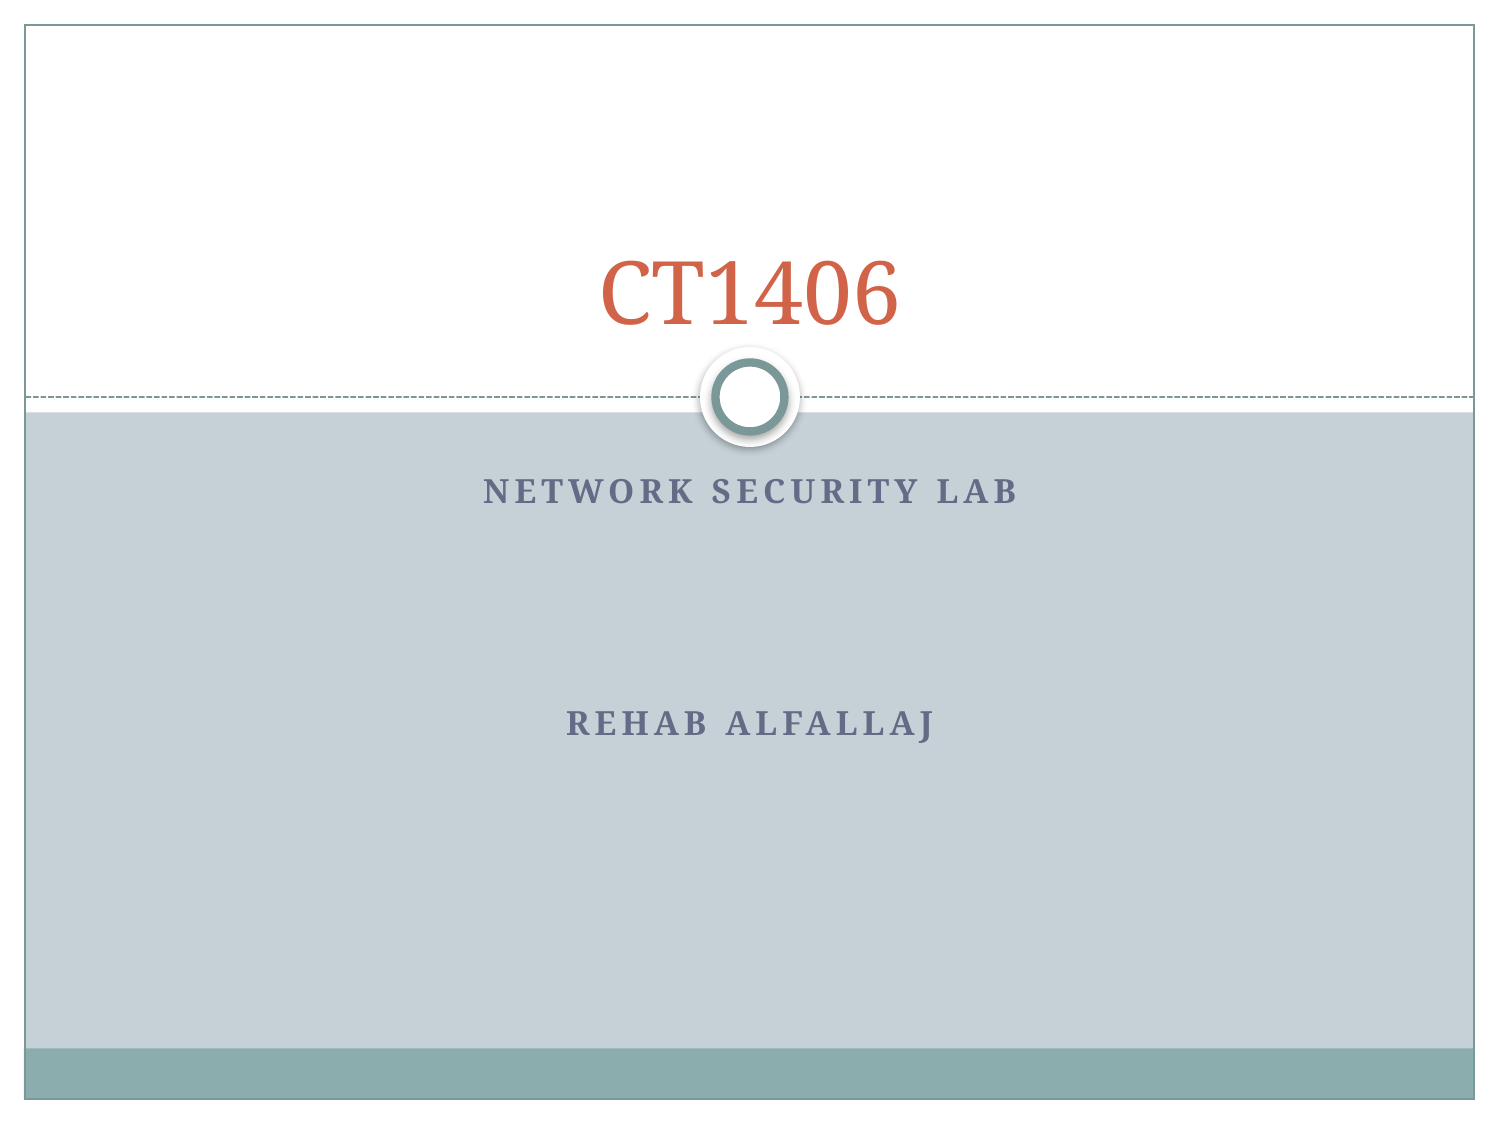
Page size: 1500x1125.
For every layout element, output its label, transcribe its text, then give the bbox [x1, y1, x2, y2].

title CT1406 [112, 62, 1388, 350]
subtitle Network Security Lab Rehab Alfallaj [225, 462, 1275, 750]
